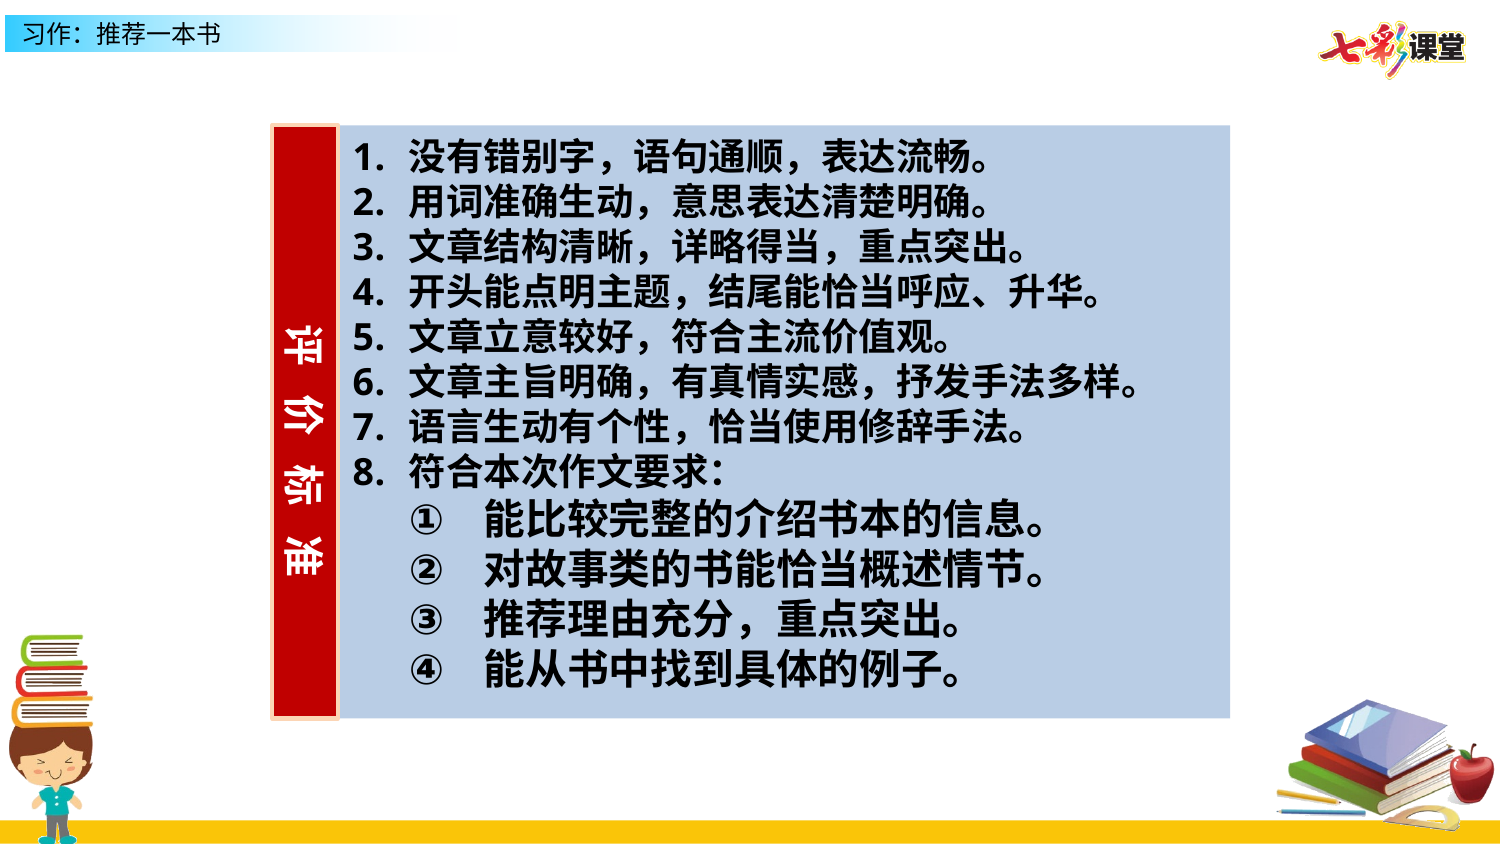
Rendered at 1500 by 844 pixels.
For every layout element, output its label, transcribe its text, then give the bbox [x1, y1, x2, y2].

text_box 评 价 标 准 [270, 123, 340, 721]
picture [0, 616, 167, 844]
picture [1227, 662, 1500, 844]
text_box 没有错别字，语句通顺，表达流畅。 用词准确生动，意思表达清楚明确。 文章结构清晰，详略得当，重点突出。 开头能点明主题，结尾能恰当呼应、升华。 文章立意较好，符合主流价值观。 文章主旨明确，有真情实感，抒发手法多样。 语言生动有个性，恰当使用修辞手法。 符合本次作文要求： 能比较完整的介绍书本的信息。 对故事类的书能恰当概述情节。 推荐理由充分，重点突出。 能从书中找到具体的例子。 [340, 125, 1231, 719]
picture [1316, 20, 1468, 80]
